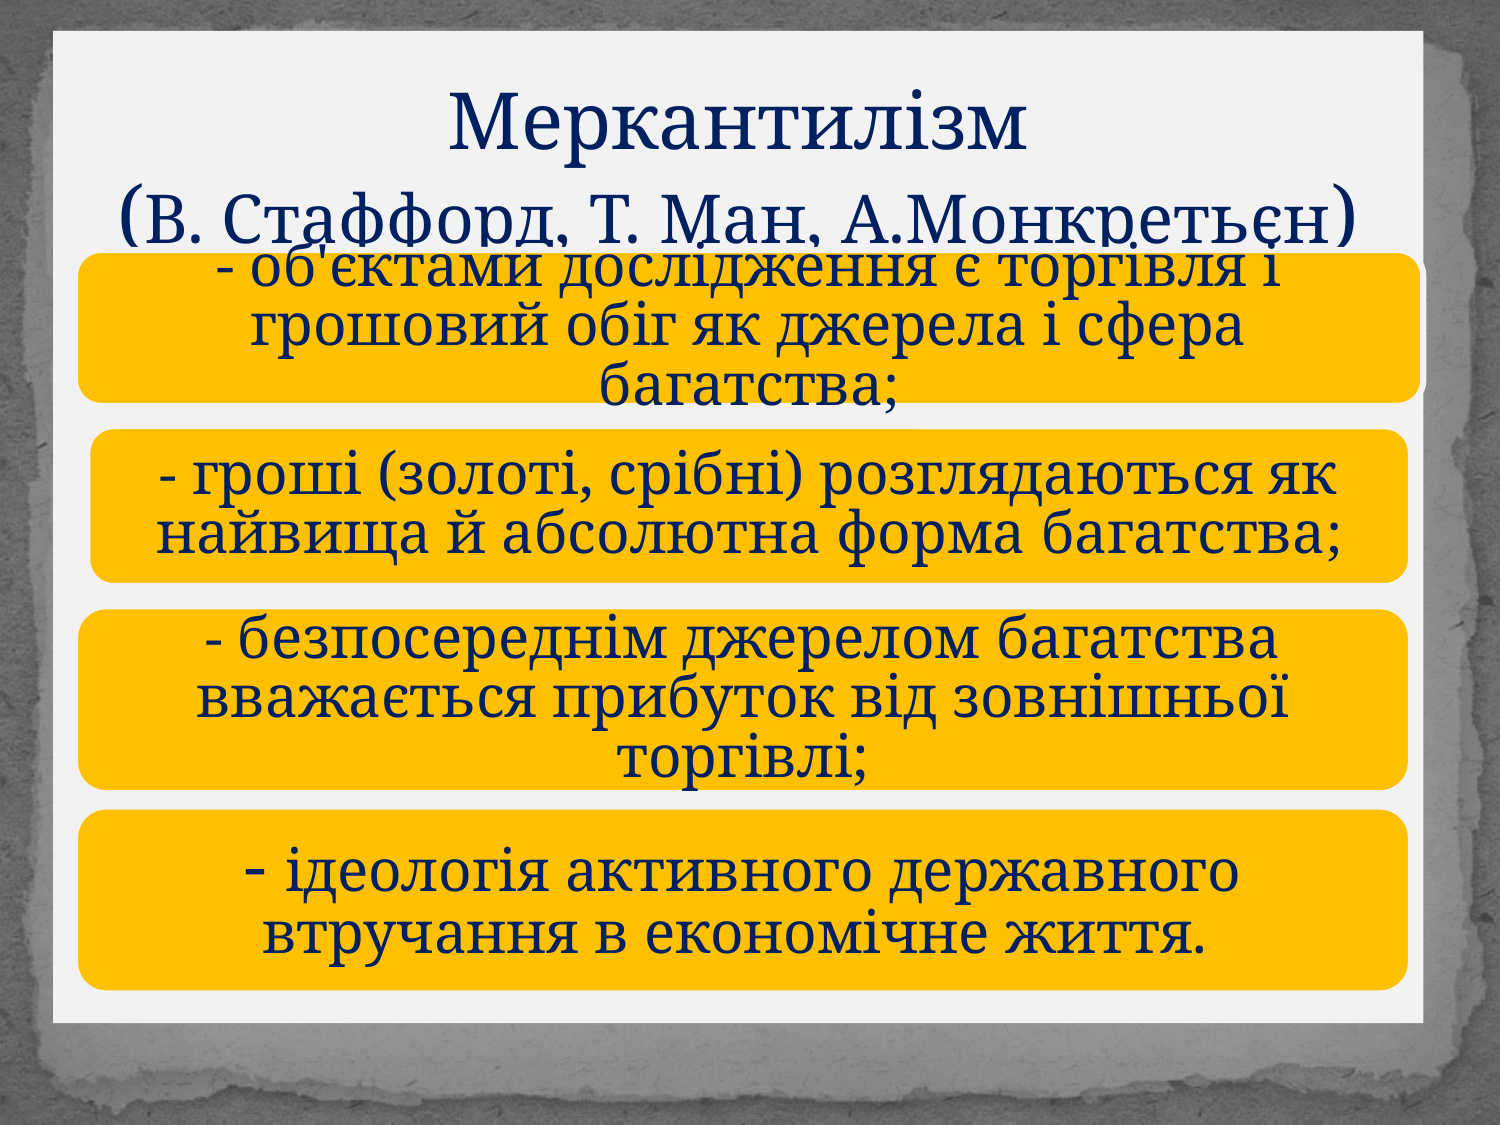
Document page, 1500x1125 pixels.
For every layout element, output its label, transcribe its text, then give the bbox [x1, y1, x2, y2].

text_box - безпосереднім джерелом багатства вважається прибуток від зовнішньої торгівлі; [74, 606, 1412, 794]
title Меркантилізм (В. Стаффорд, Т. Ман, А.Монкретьєн) [53, 30, 1424, 1024]
text_box - ідеологія активного державного втручання в економічне життя. [74, 806, 1412, 994]
text_box - об'єктами дослідження є торгівля і грошовий обіг як джерела і сфера багатства; [75, 249, 1424, 406]
picture [0, 0, 1500, 1125]
text_box - гроші (золоті, срібні) розглядаються як найвища й абсолютна форма багатства; [87, 426, 1412, 587]
